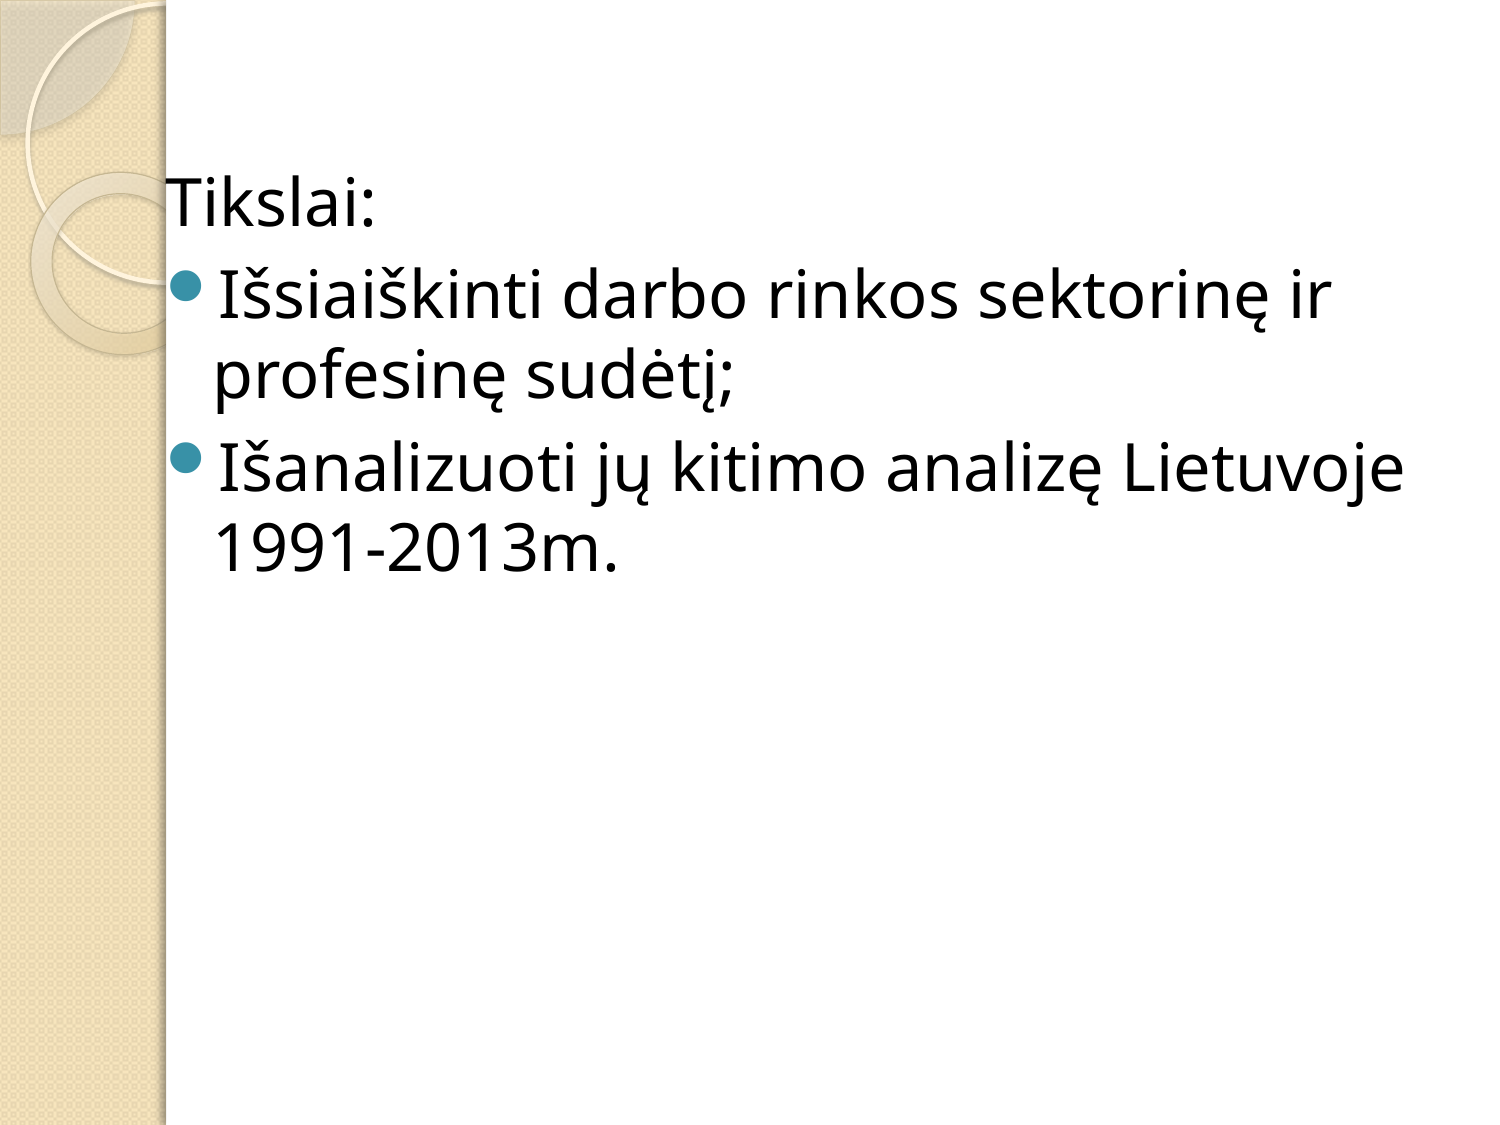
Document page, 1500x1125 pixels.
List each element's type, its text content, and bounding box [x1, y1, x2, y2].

list Tikslai: Išsiaiškinti darbo rinkos sektorinę ir profesinę sudėtį; Išanalizuoti jų kitimo analizę Lietuvoje 1991-2013m. [137, 152, 1425, 1005]
